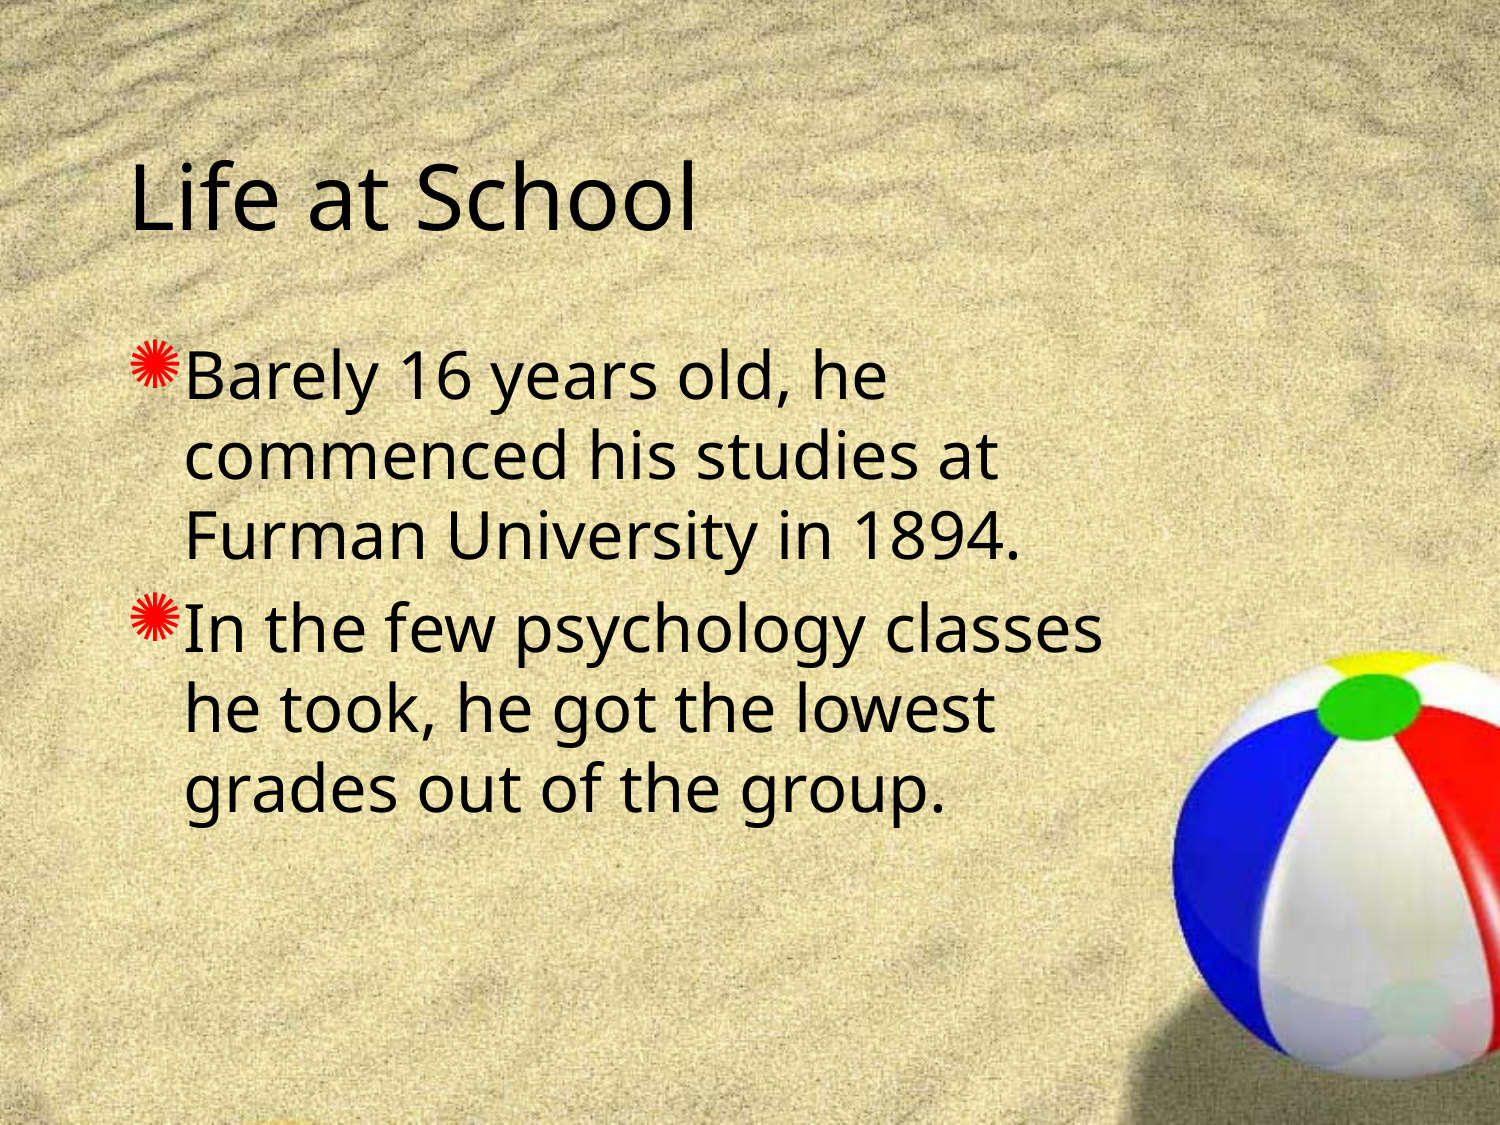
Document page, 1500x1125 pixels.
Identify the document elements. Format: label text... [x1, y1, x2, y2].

title Life at School [112, 99, 1388, 288]
picture [0, 0, 1500, 1125]
list Barely 16 years old, he commenced his studies at Furman University in 1894. In the few psychology classes he took, he got the lowest grades out of the group. [112, 324, 1213, 1001]
